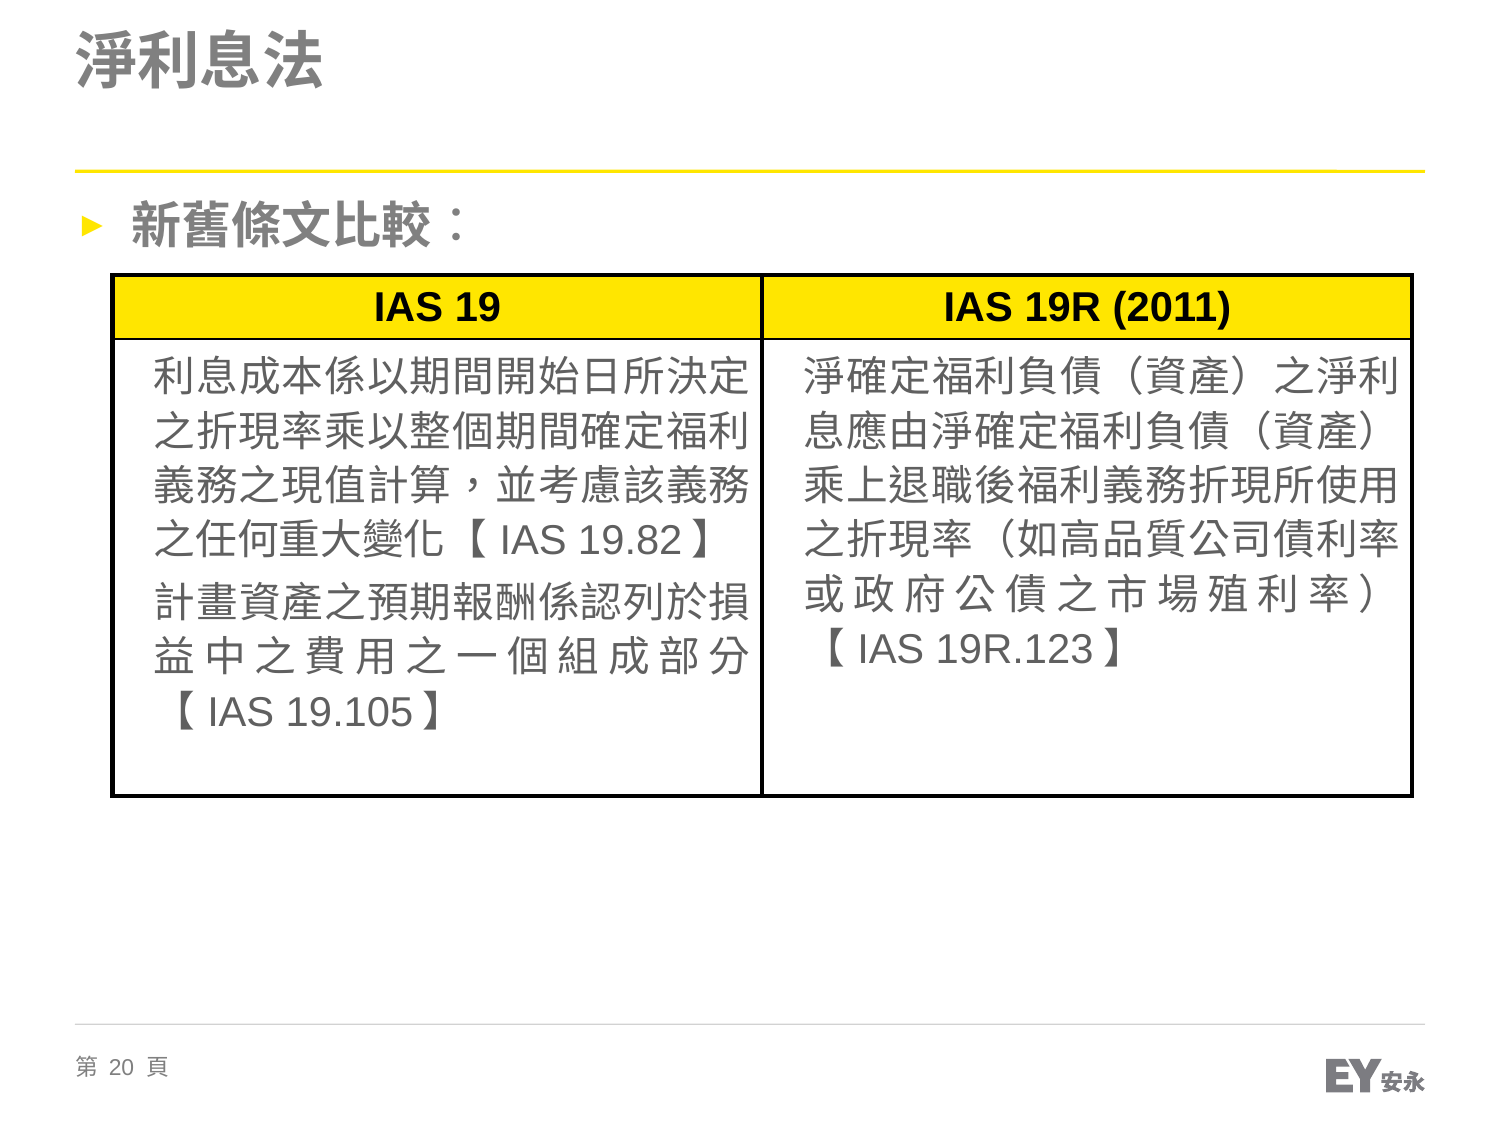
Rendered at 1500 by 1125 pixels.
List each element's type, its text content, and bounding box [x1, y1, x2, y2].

table_cell 利息成本係以期間開始日所決定之折現率乘以整個期間確定福利義務之現值計算，並考慮該義務之任何重大變化【IAS 19.82】 計畫資產之預期報酬係認列於損益中之費用之一個組成部分【IAS 19.105】 [115, 340, 760, 794]
table_header IAS 19 [115, 277, 760, 338]
table_cell 淨確定福利負債（資產）之淨利息應由淨確定福利負債（資產）乘上退職後福利義務折現所使用之折現率（如高品質公司債利率或政府公債之市場殖利率）【IAS 19R.123】 [764, 340, 1410, 794]
table_header IAS 19R (2011) [764, 277, 1410, 338]
list 新舊條文比較： [75, 200, 1427, 275]
title 淨利息法 [75, 33, 1425, 175]
